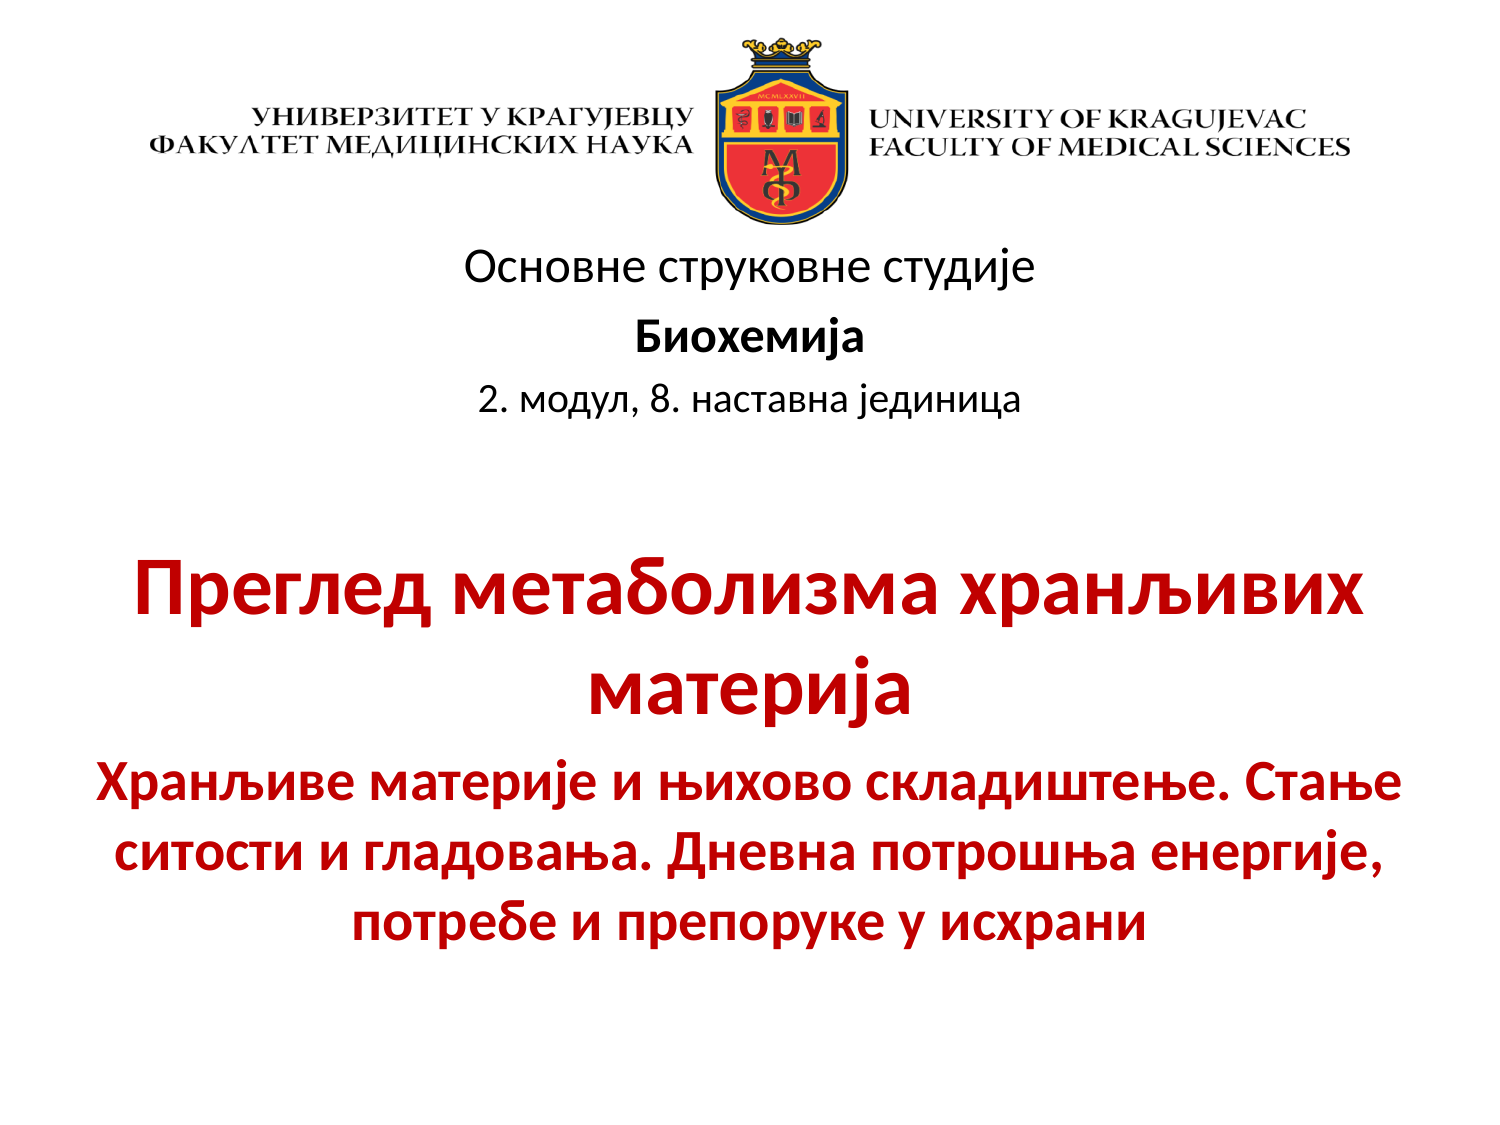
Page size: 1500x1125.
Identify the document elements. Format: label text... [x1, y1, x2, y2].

picture [149, 37, 1351, 226]
subtitle Основне струковне студије Биохемија 2. модул, 8. наставна јединица Преглед метаболизма хранљивих материја Хранљиве материје и њихово складиштење. Стање ситости и гладовања. Дневна потрошња енергије, потребе и препоруке у исхрани [0, 224, 1500, 1125]
